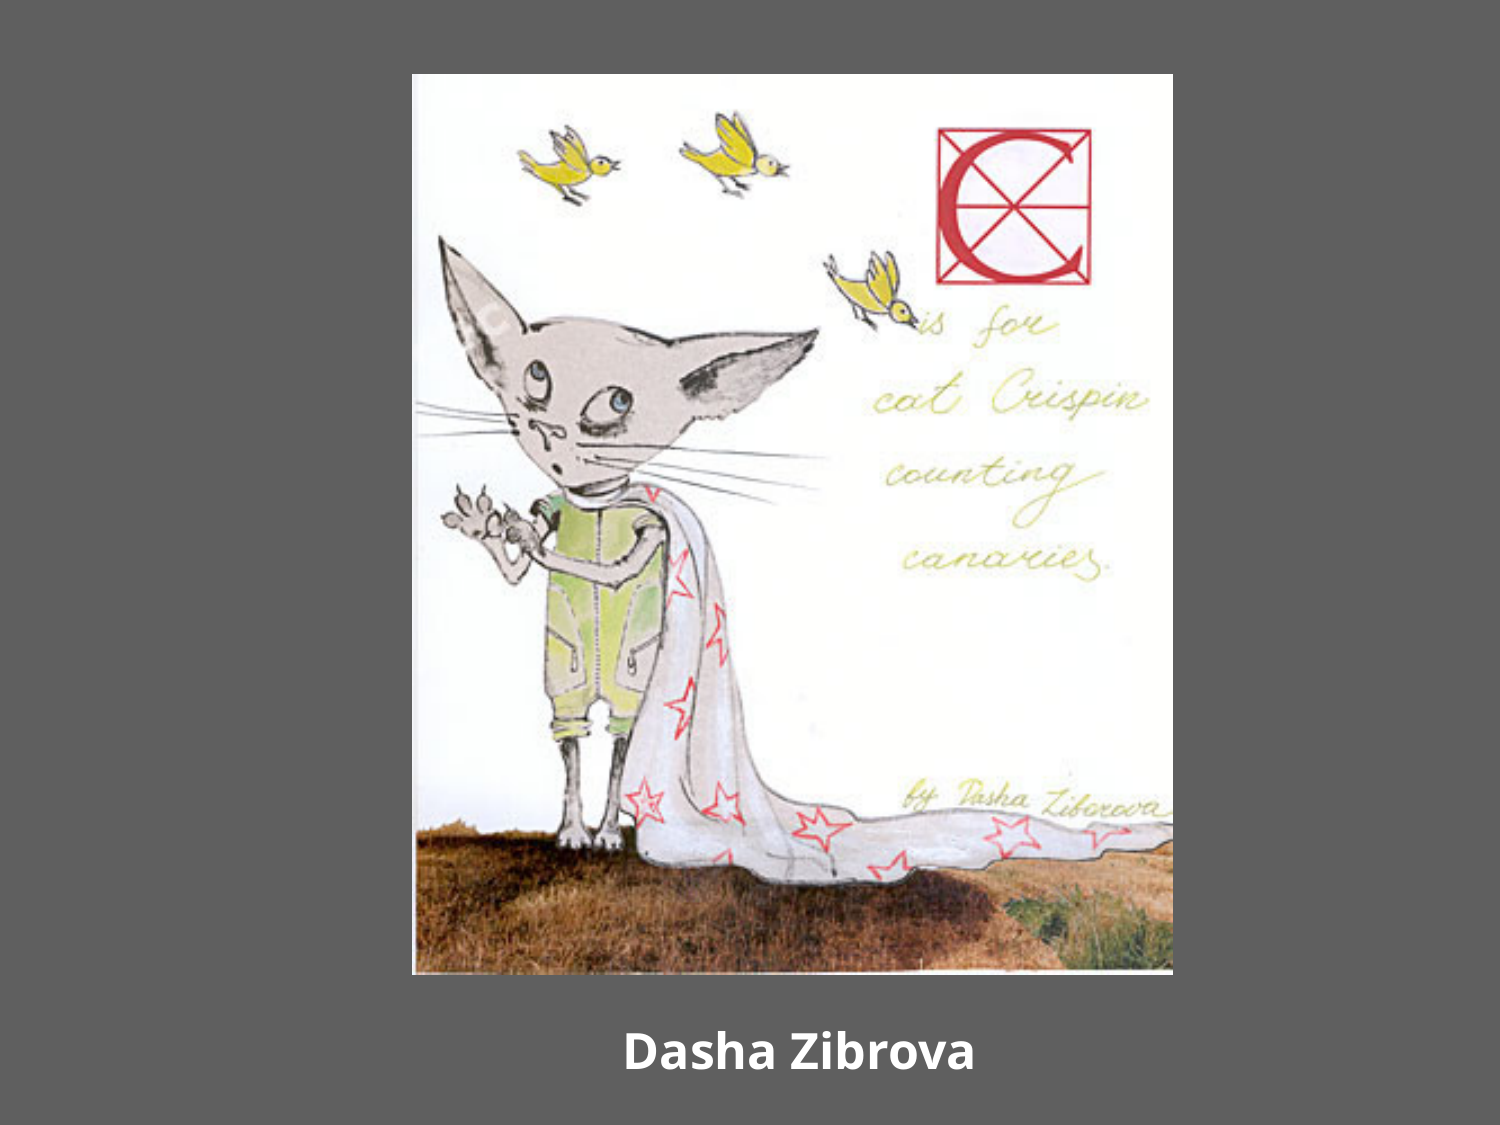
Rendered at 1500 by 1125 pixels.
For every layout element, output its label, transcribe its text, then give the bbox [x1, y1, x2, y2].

picture [412, 74, 1174, 976]
text_box Dasha Zibrova [474, 1012, 1125, 1088]
